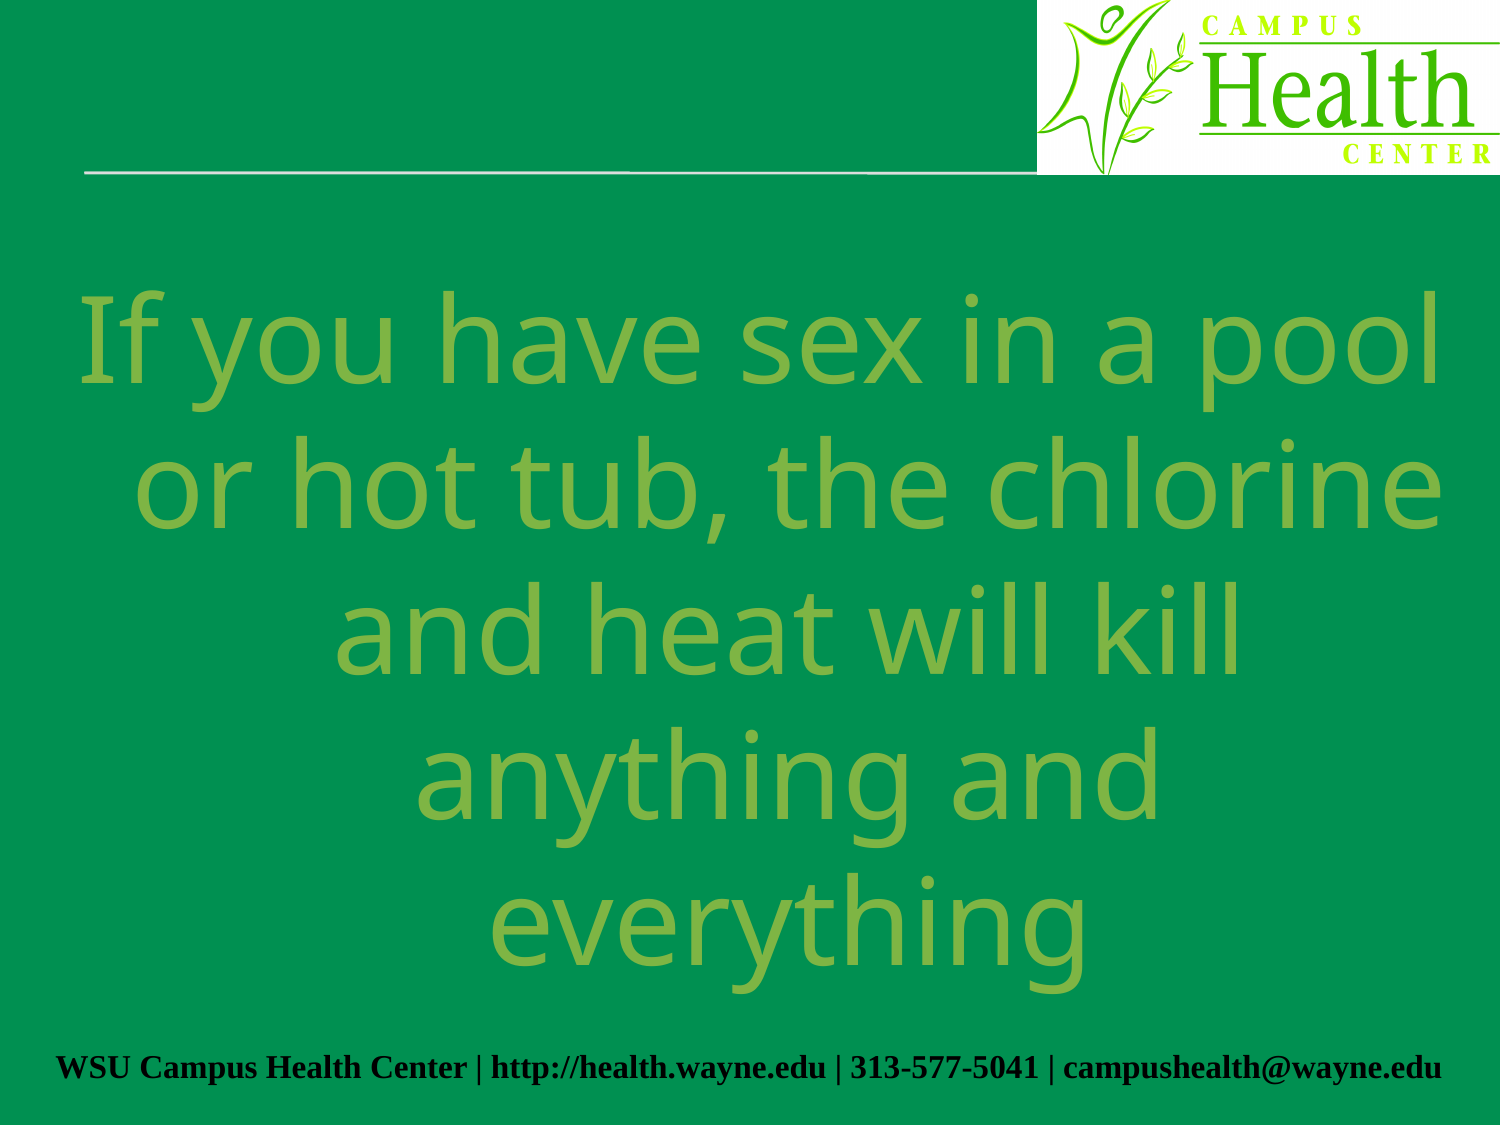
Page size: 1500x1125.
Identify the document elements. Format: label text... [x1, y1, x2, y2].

picture [1037, 0, 1500, 176]
footer WSU Campus Health Center | http://health.wayne.edu | 313-577-5041 | campushealth@wayne.edu [0, 1037, 1500, 1125]
list If you have sex in a pool or hot tub, the chlorine and heat will kill anything and everything [50, 254, 1475, 998]
